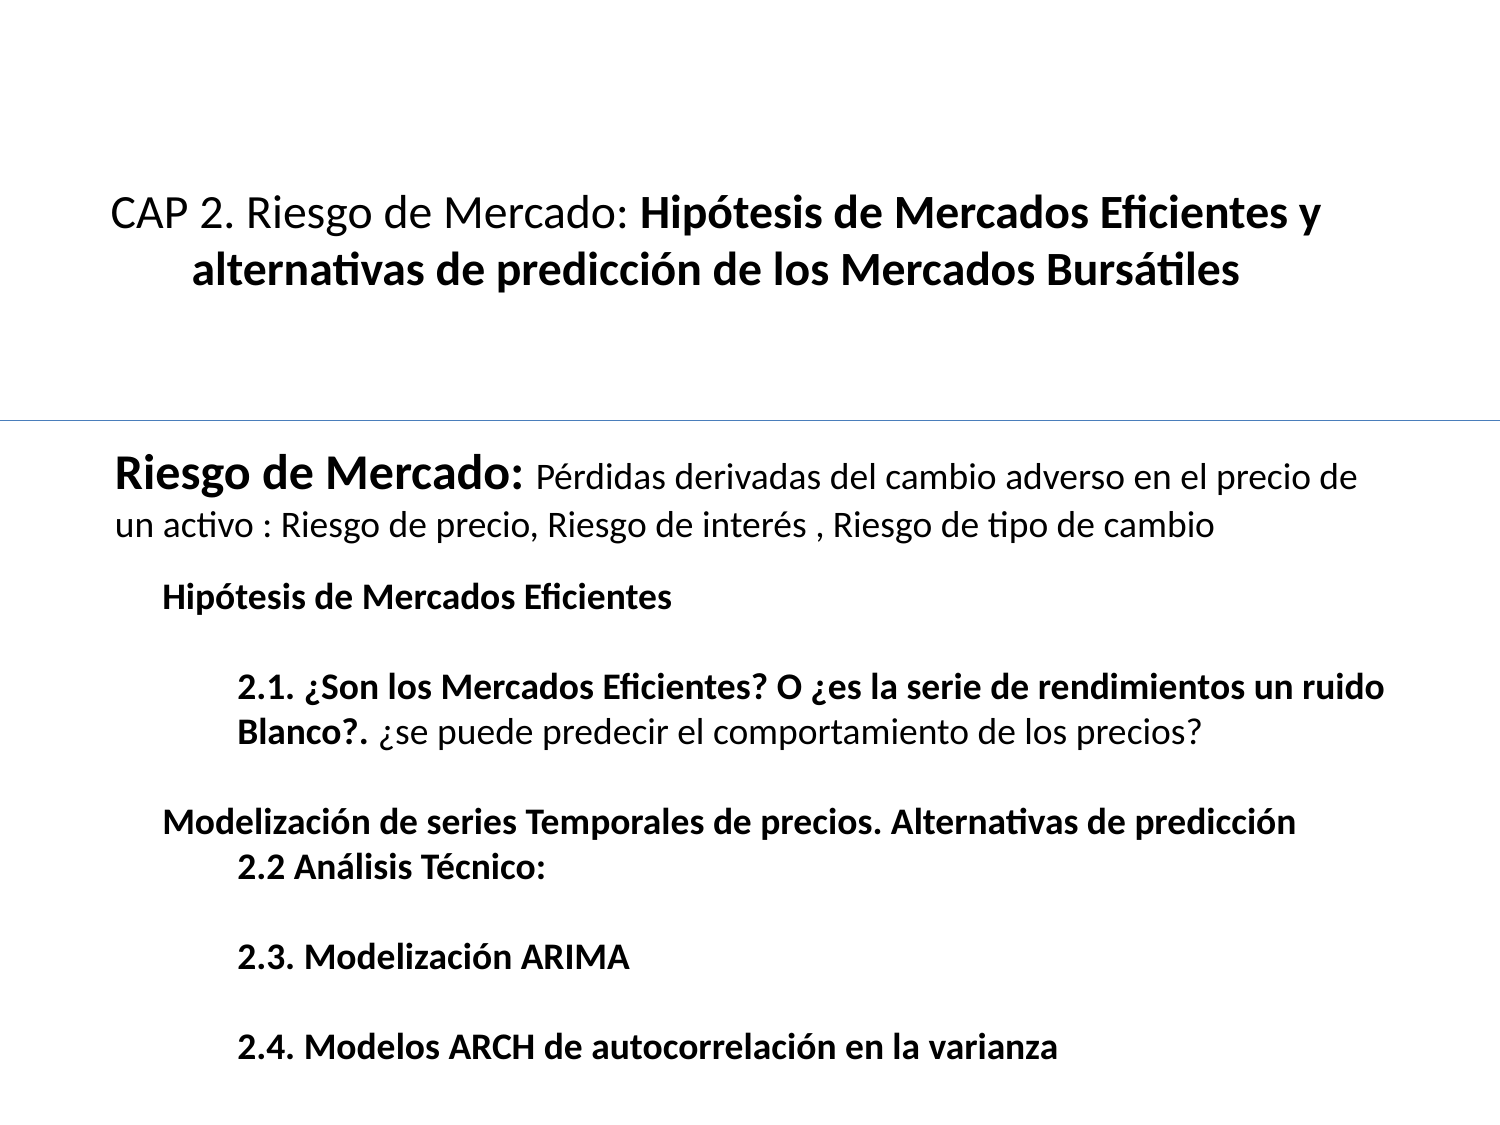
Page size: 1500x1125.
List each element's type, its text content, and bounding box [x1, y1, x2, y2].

title CAP 2. Riesgo de Mercado: Hipótesis de Mercados Eficientes y alternativas de predicción de los Mercados Bursátiles [41, 172, 1392, 361]
text_box Riesgo de Mercado: Pérdidas derivadas del cambio adverso en el precio de un activo : Riesgo de precio, Riesgo de interés , Riesgo de tipo de cambio [100, 432, 1412, 553]
text_box Hipótesis de Mercados Eficientes 2.1. ¿Son los Mercados Eficientes? O ¿es la serie de rendimientos un ruido Blanco?. ¿se puede predecir el comportamiento de los precios? Modelización de series Temporales de precios. Alternativas de predicción 2.2 Análisis Técnico: 2.3. Modelización ARIMA 2.4. Modelos ARCH de autocorrelación en la varianza [147, 564, 1424, 1075]
